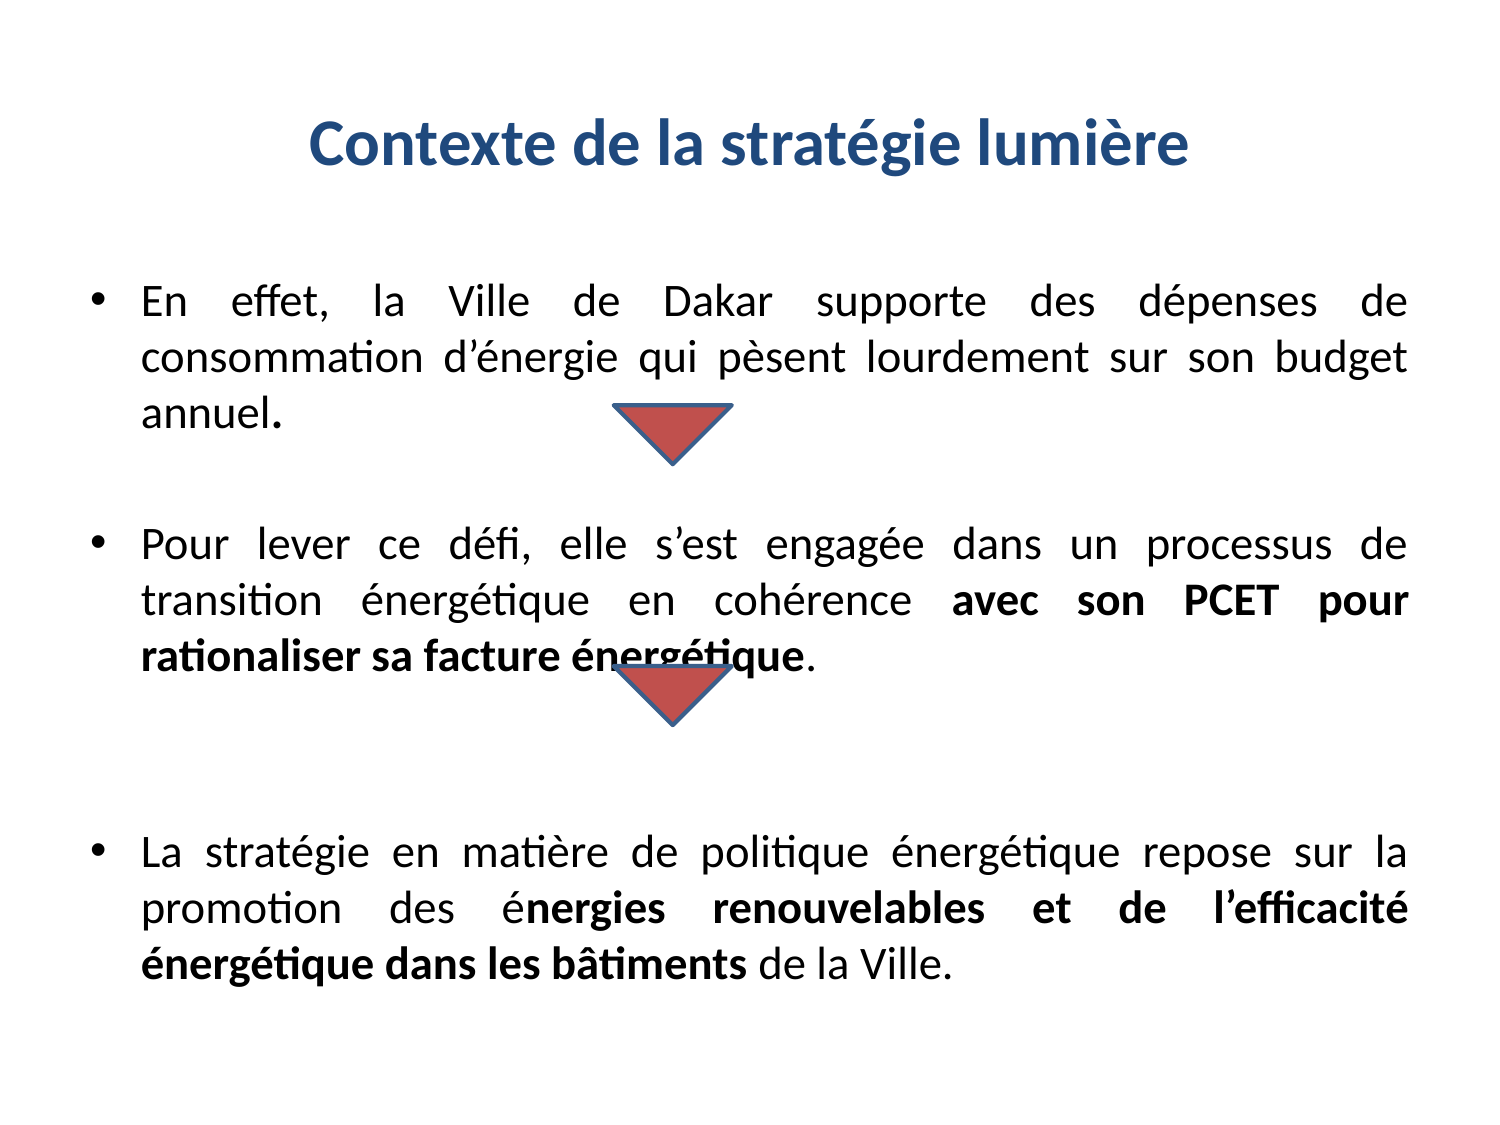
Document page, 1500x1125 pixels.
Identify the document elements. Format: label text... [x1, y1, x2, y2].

text_box [611, 663, 734, 728]
list En effet, la Ville de Dakar supporte des dépenses de consommation d’énergie qui pèsent lourdement sur son budget annuel. Pour lever ce défi, elle s’est engagée dans un processus de transition énergétique en cohérence avec son PCET pour rationaliser sa facture énergétique. La stratégie en matière de politique énergétique repose sur la promotion des énergies renouvelables et de l’efficacité énergétique dans les bâtiments de la Ville. [75, 262, 1425, 1005]
title Contexte de la stratégie lumière [75, 45, 1425, 233]
text_box [611, 403, 734, 467]
